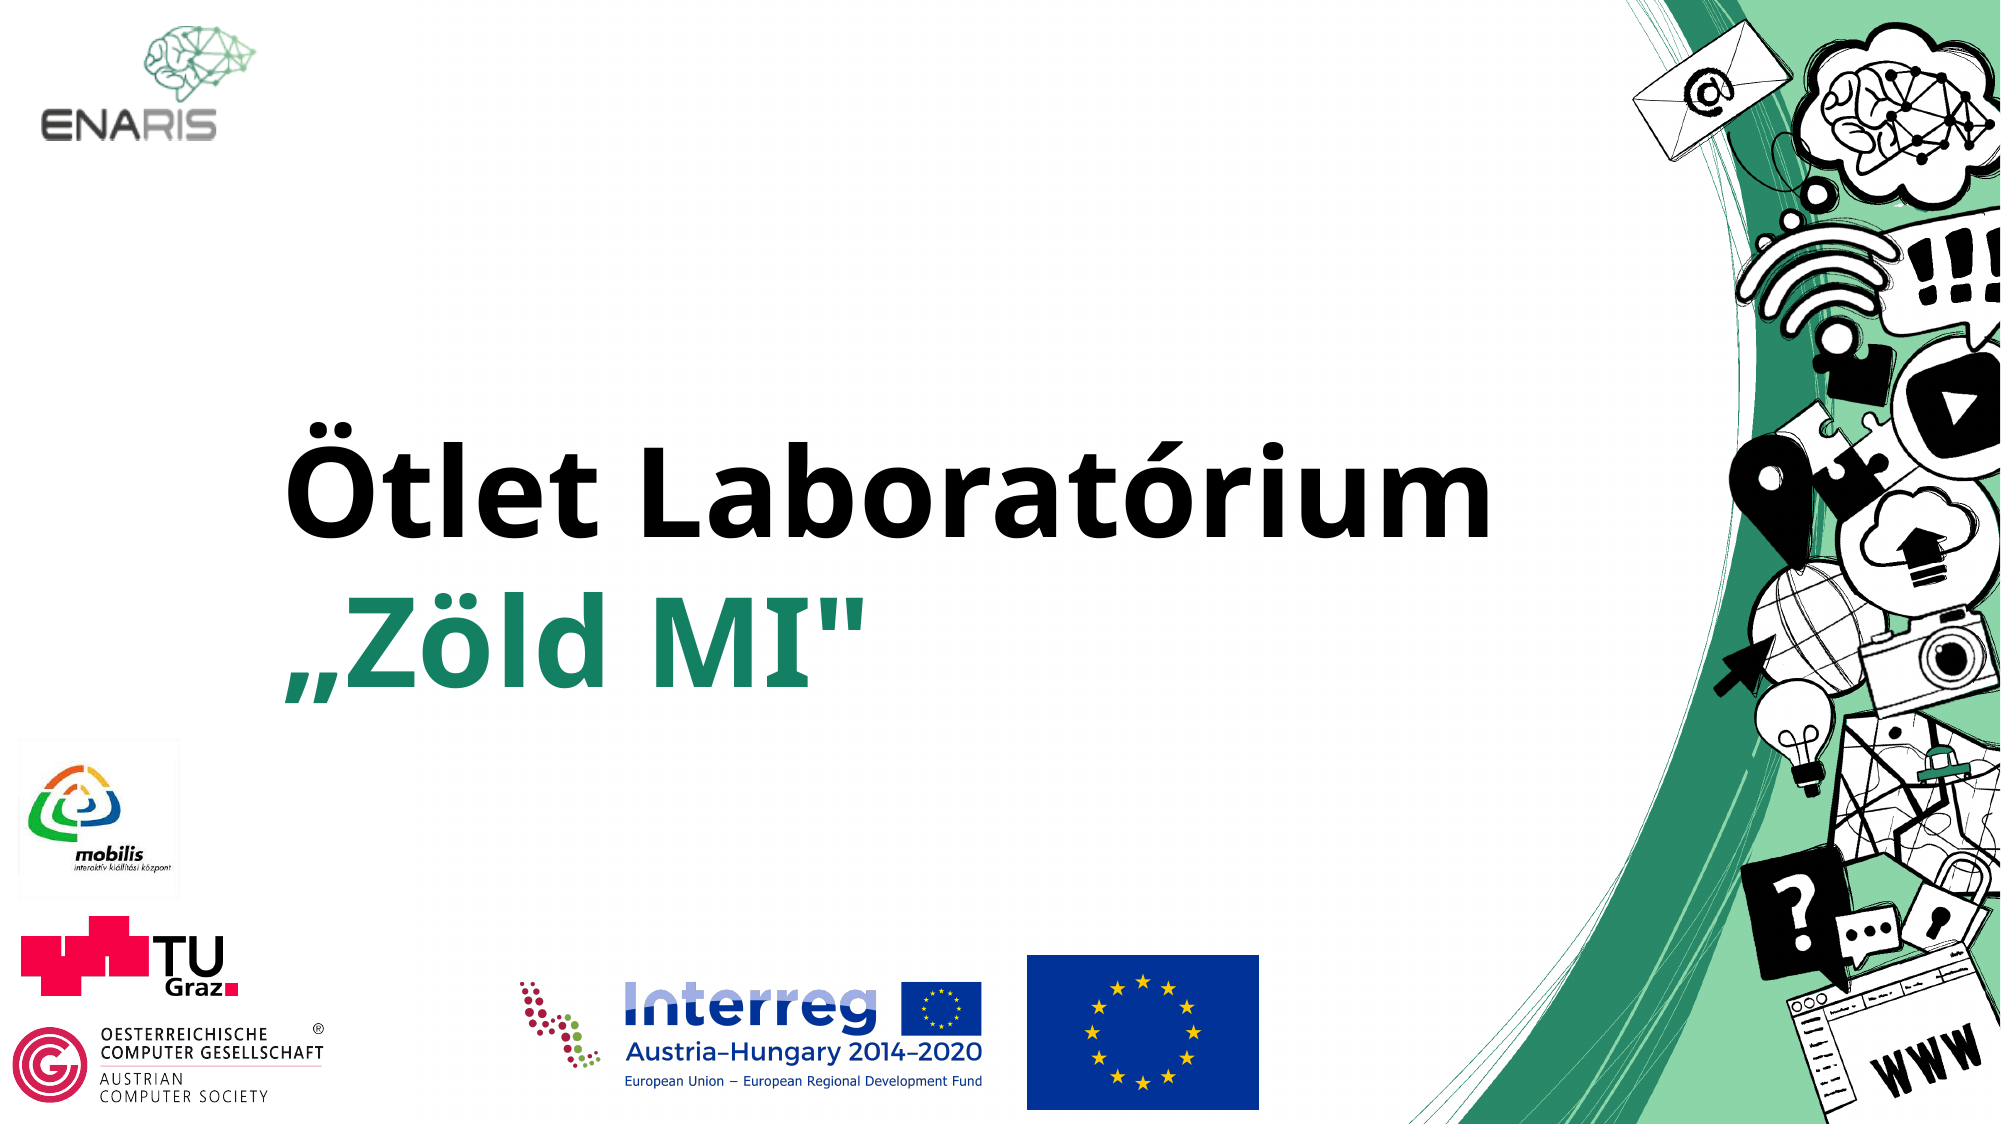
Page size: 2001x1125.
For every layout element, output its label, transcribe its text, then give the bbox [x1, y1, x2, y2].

picture [414, 0, 2001, 1124]
picture [12, 1023, 324, 1103]
title Ötlet Laboratórium „Zöld MI" [266, 270, 1559, 855]
picture [41, 26, 258, 141]
picture [18, 738, 180, 899]
picture [21, 916, 238, 996]
